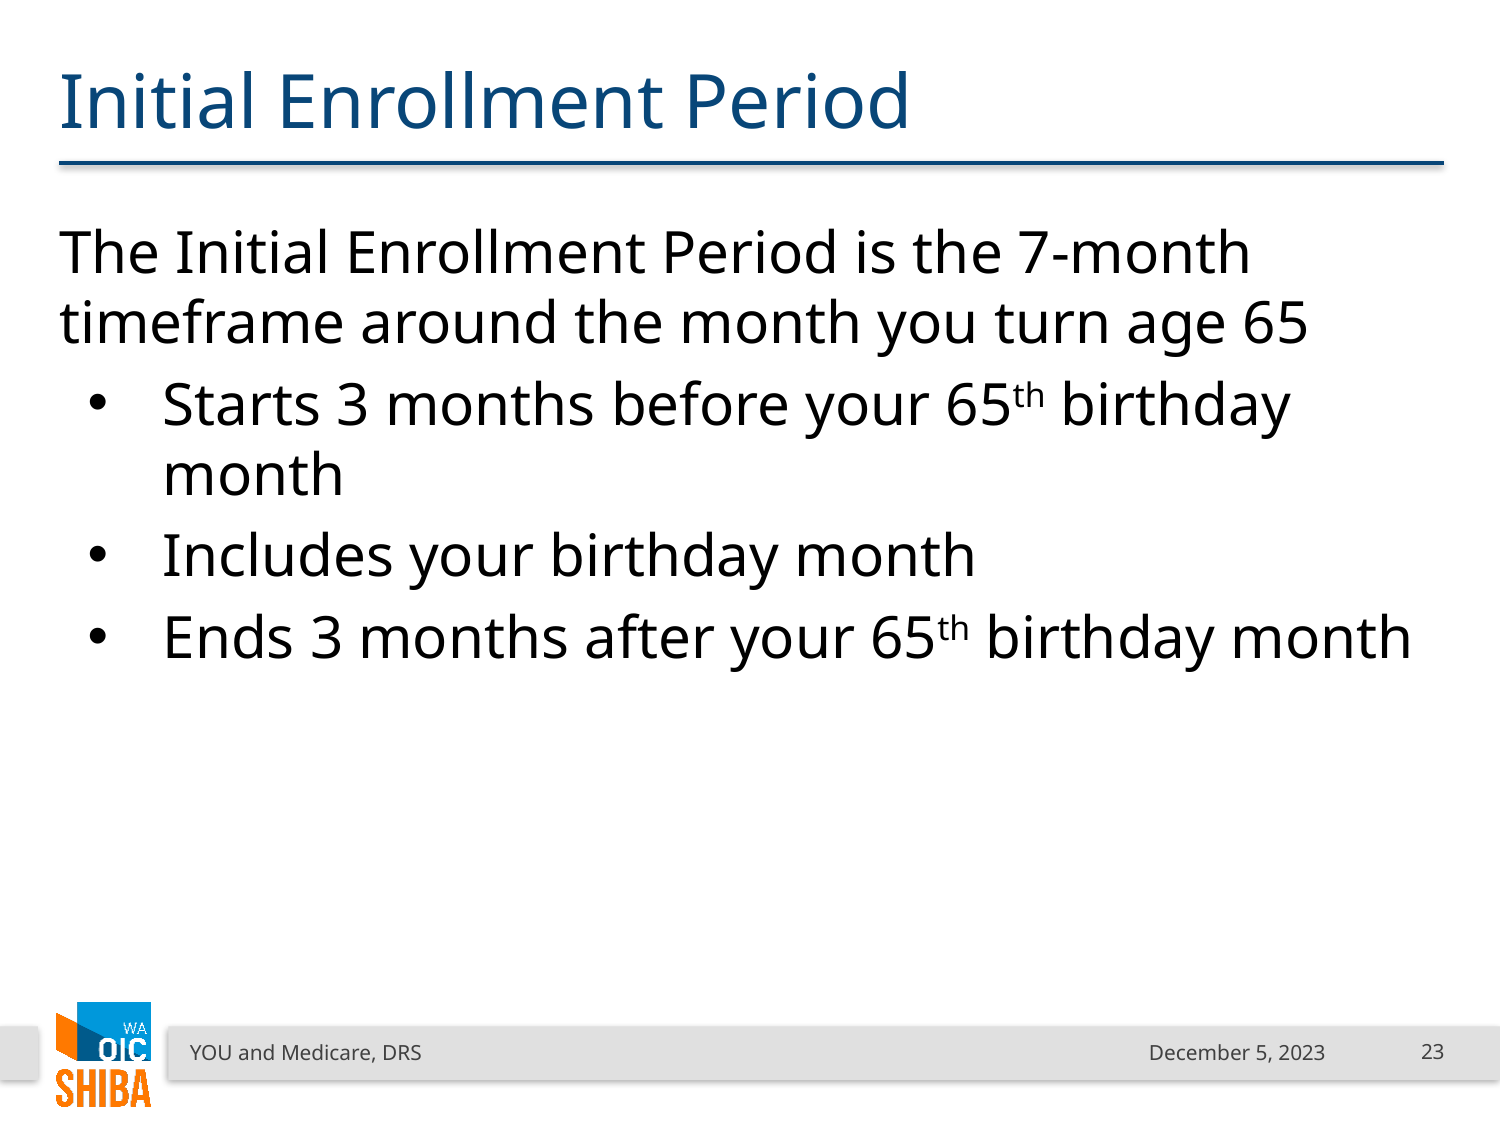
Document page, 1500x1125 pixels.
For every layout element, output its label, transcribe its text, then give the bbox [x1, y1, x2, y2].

title Initial Enrollment Period [59, 53, 1445, 164]
list The Initial Enrollment Period is the 7-month timeframe around the month you turn age 65 Starts 3 months before your 65th birthday month Includes your birthday month Ends 3 months after your 65th birthday month [59, 215, 1445, 958]
slide_number 23 [1339, 1035, 1445, 1069]
picture [56, 1002, 151, 1107]
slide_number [975, 1035, 1326, 1069]
footer YOU and Medicare, DRS [190, 1035, 785, 1069]
